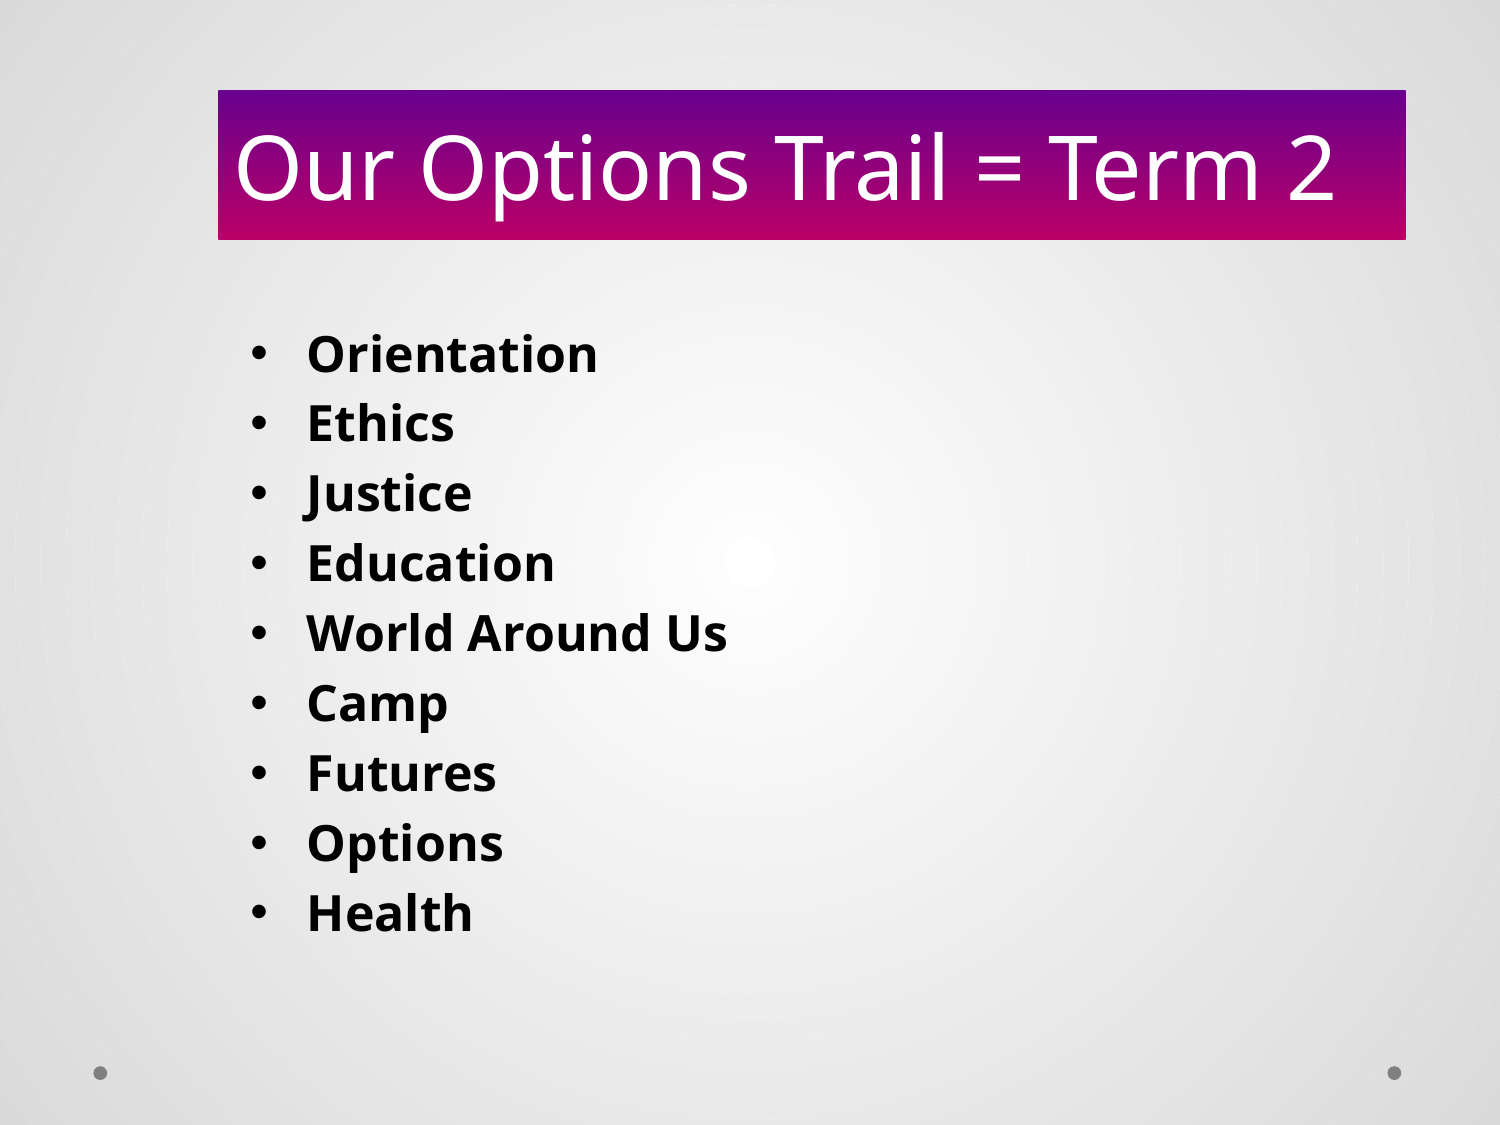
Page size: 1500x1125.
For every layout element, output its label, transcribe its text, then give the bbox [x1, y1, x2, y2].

list Orientation Ethics Justice Education World Around Us Camp Futures Options Health [235, 314, 1471, 1071]
text_box Our Options Trail = Term 2 [218, 90, 1406, 240]
